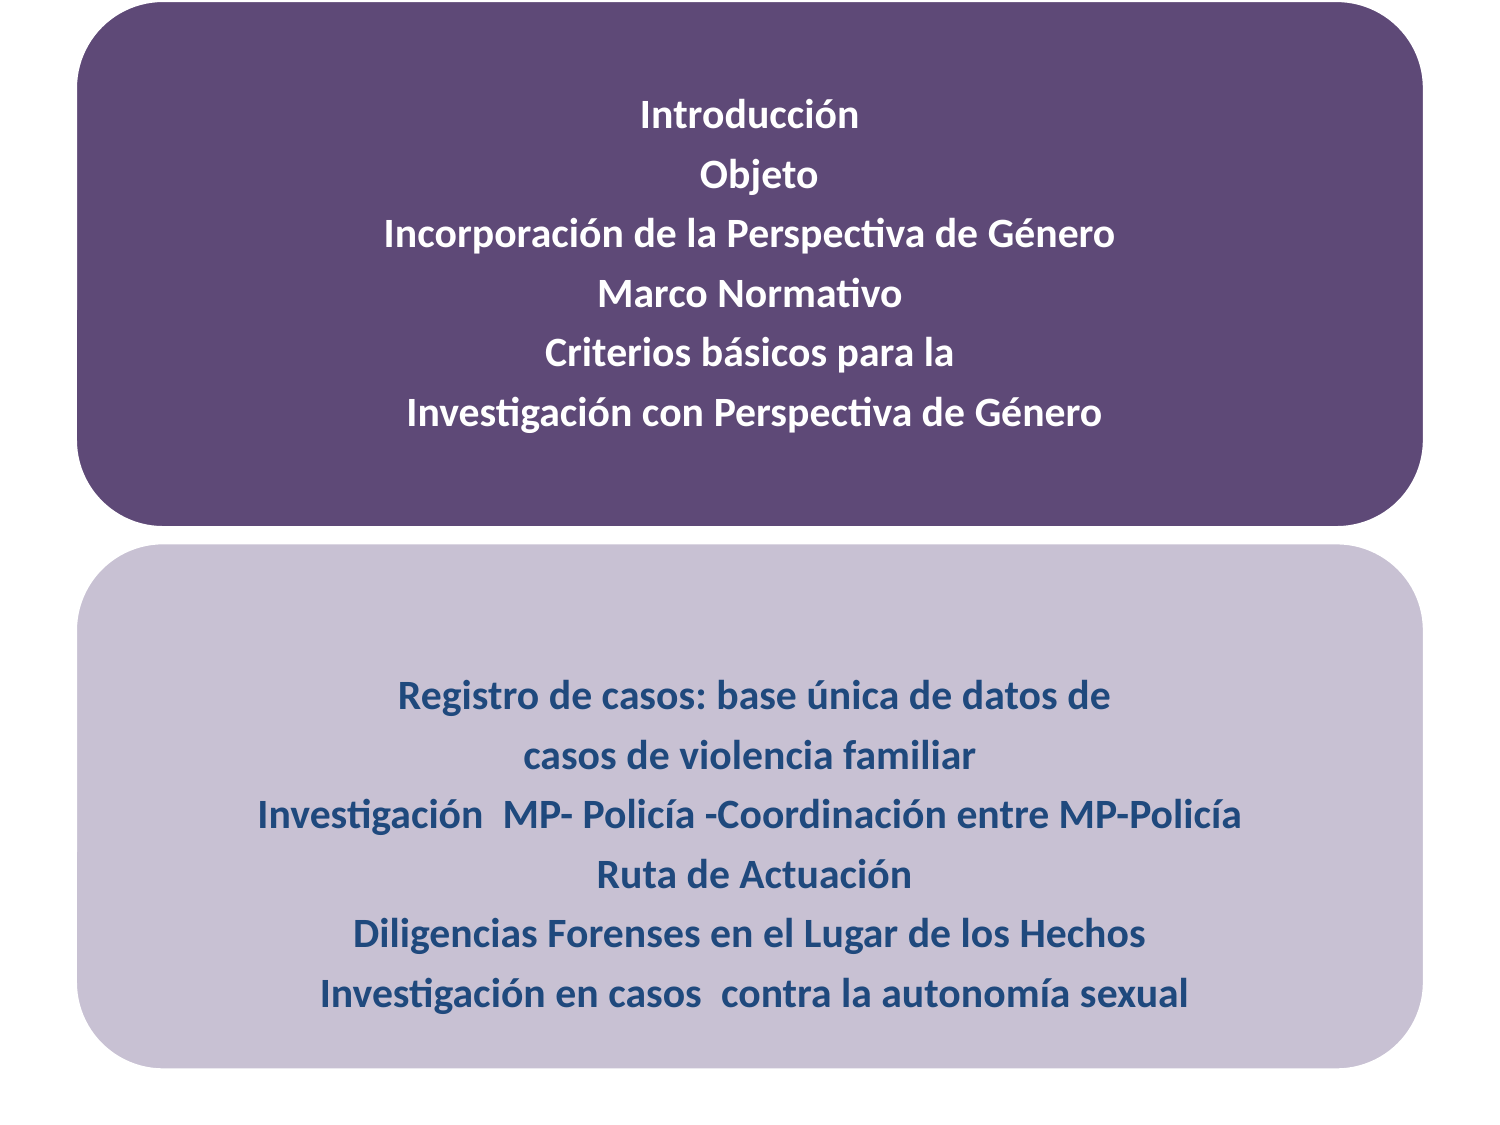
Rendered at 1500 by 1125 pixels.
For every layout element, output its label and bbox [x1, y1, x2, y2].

list [74, 0, 1426, 1071]
